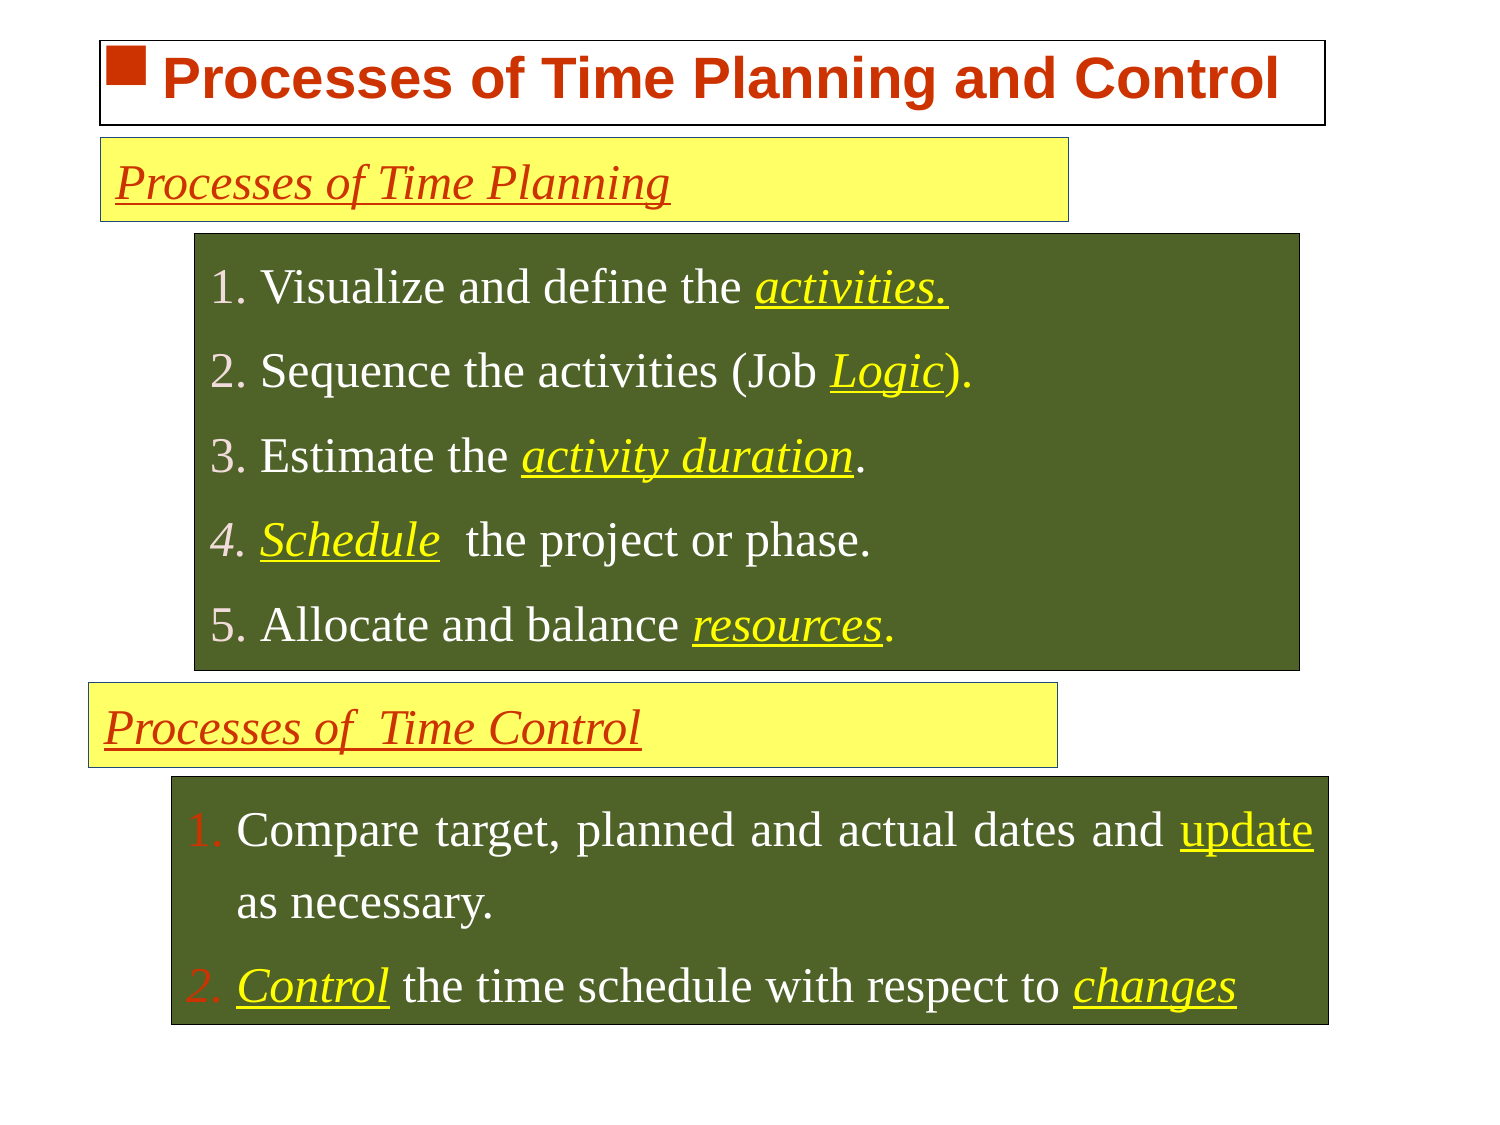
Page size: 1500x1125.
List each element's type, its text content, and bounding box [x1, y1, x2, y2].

text_box Processes of Time Control [88, 682, 1058, 768]
text_box Processes of Time Planning [100, 137, 1069, 222]
text_box Processes of Time Planning and Control [99, 40, 1325, 125]
text_box Compare target, planned and actual dates and update as necessary. Control the time schedule with respect to changes [171, 776, 1329, 1025]
text_box Visualize and define the activities. Sequence the activities (Job Logic). Estimate the activity duration. Schedule the project or phase. Allocate and balance resources. [194, 233, 1300, 671]
